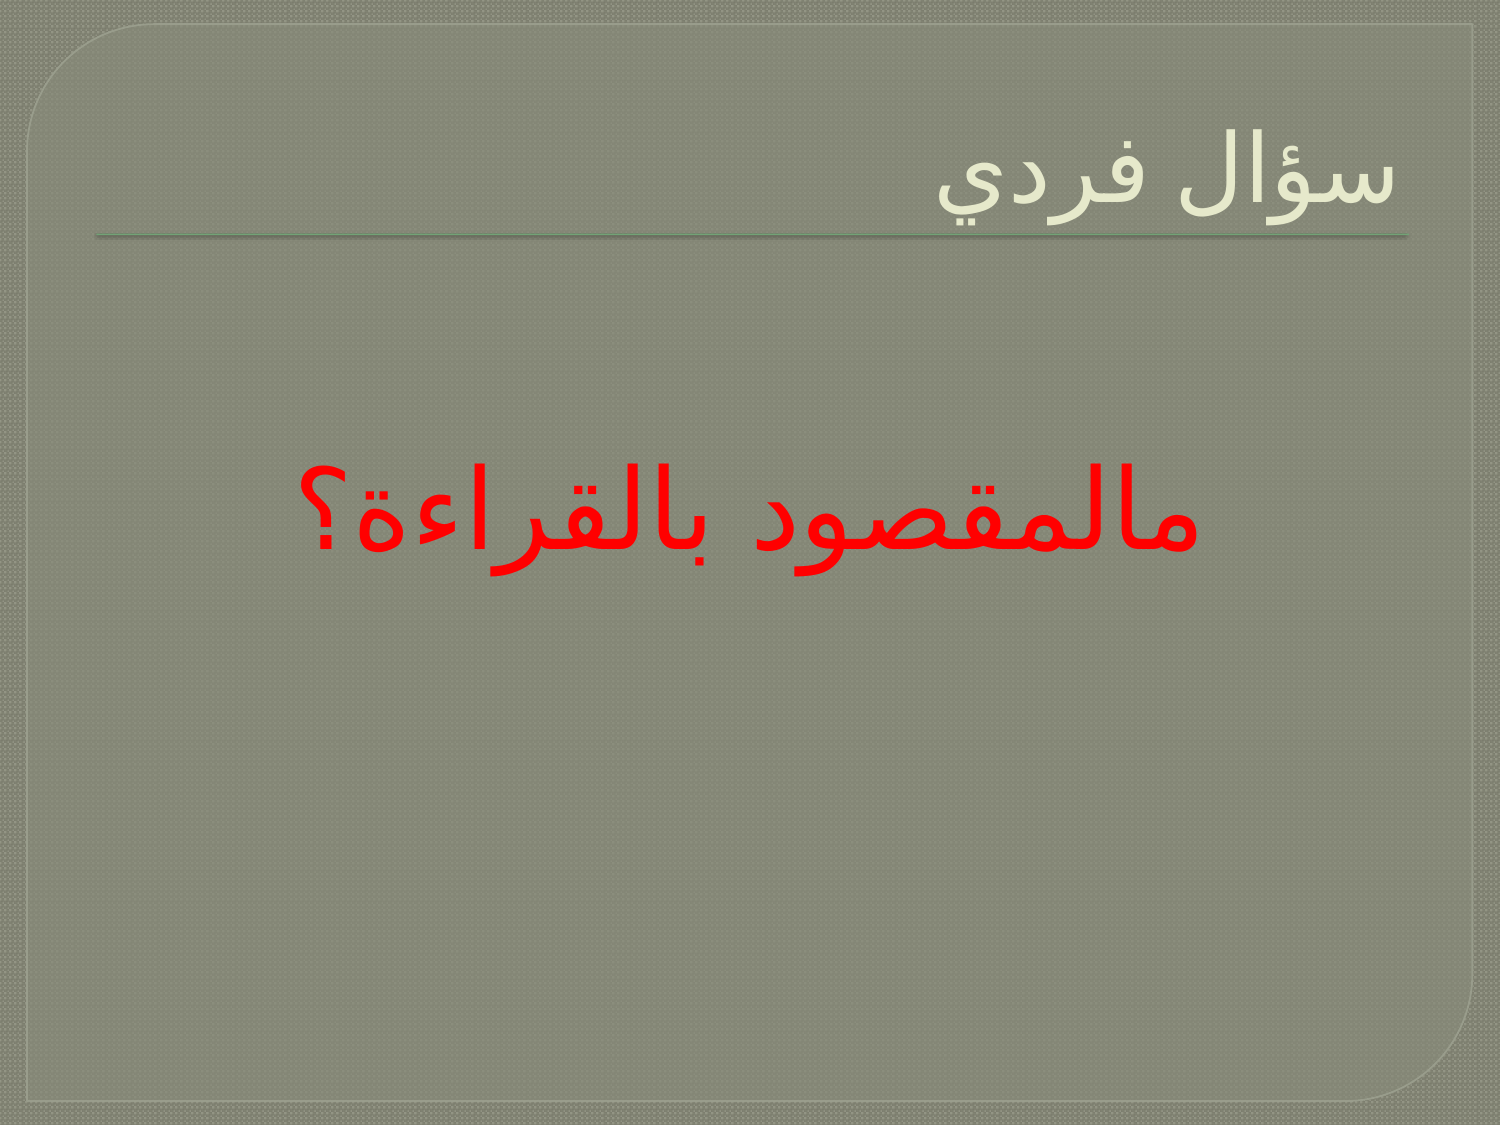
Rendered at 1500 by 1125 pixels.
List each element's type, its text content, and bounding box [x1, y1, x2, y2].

title سؤال فردي [75, 41, 1425, 230]
list مالمقصود بالقراءة؟ [75, 270, 1425, 1013]
